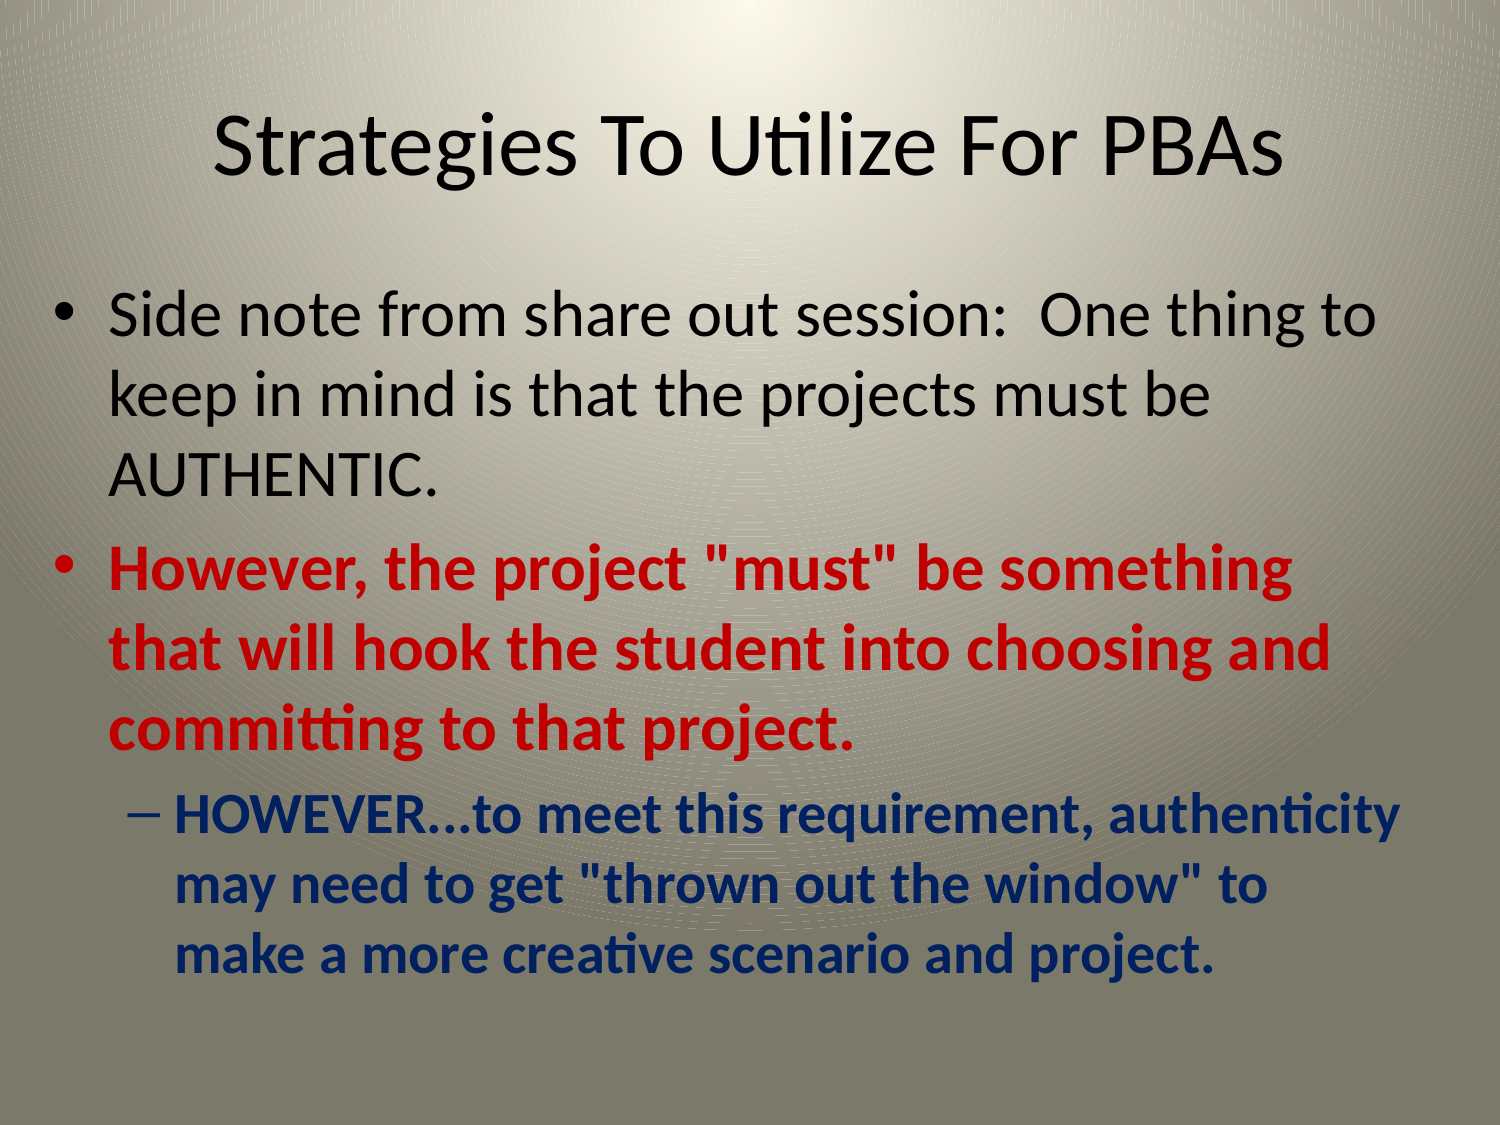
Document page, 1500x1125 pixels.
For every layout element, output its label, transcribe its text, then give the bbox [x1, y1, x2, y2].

title Strategies To Utilize For PBAs [75, 45, 1425, 233]
list Side note from share out session: One thing to keep in mind is that the projects must be AUTHENTIC. However, the project "must" be something that will hook the student into choosing and committing to that project. HOWEVER...to meet this requirement, authenticity may need to get "thrown out the window" to make a more creative scenario and project. [37, 262, 1425, 1005]
